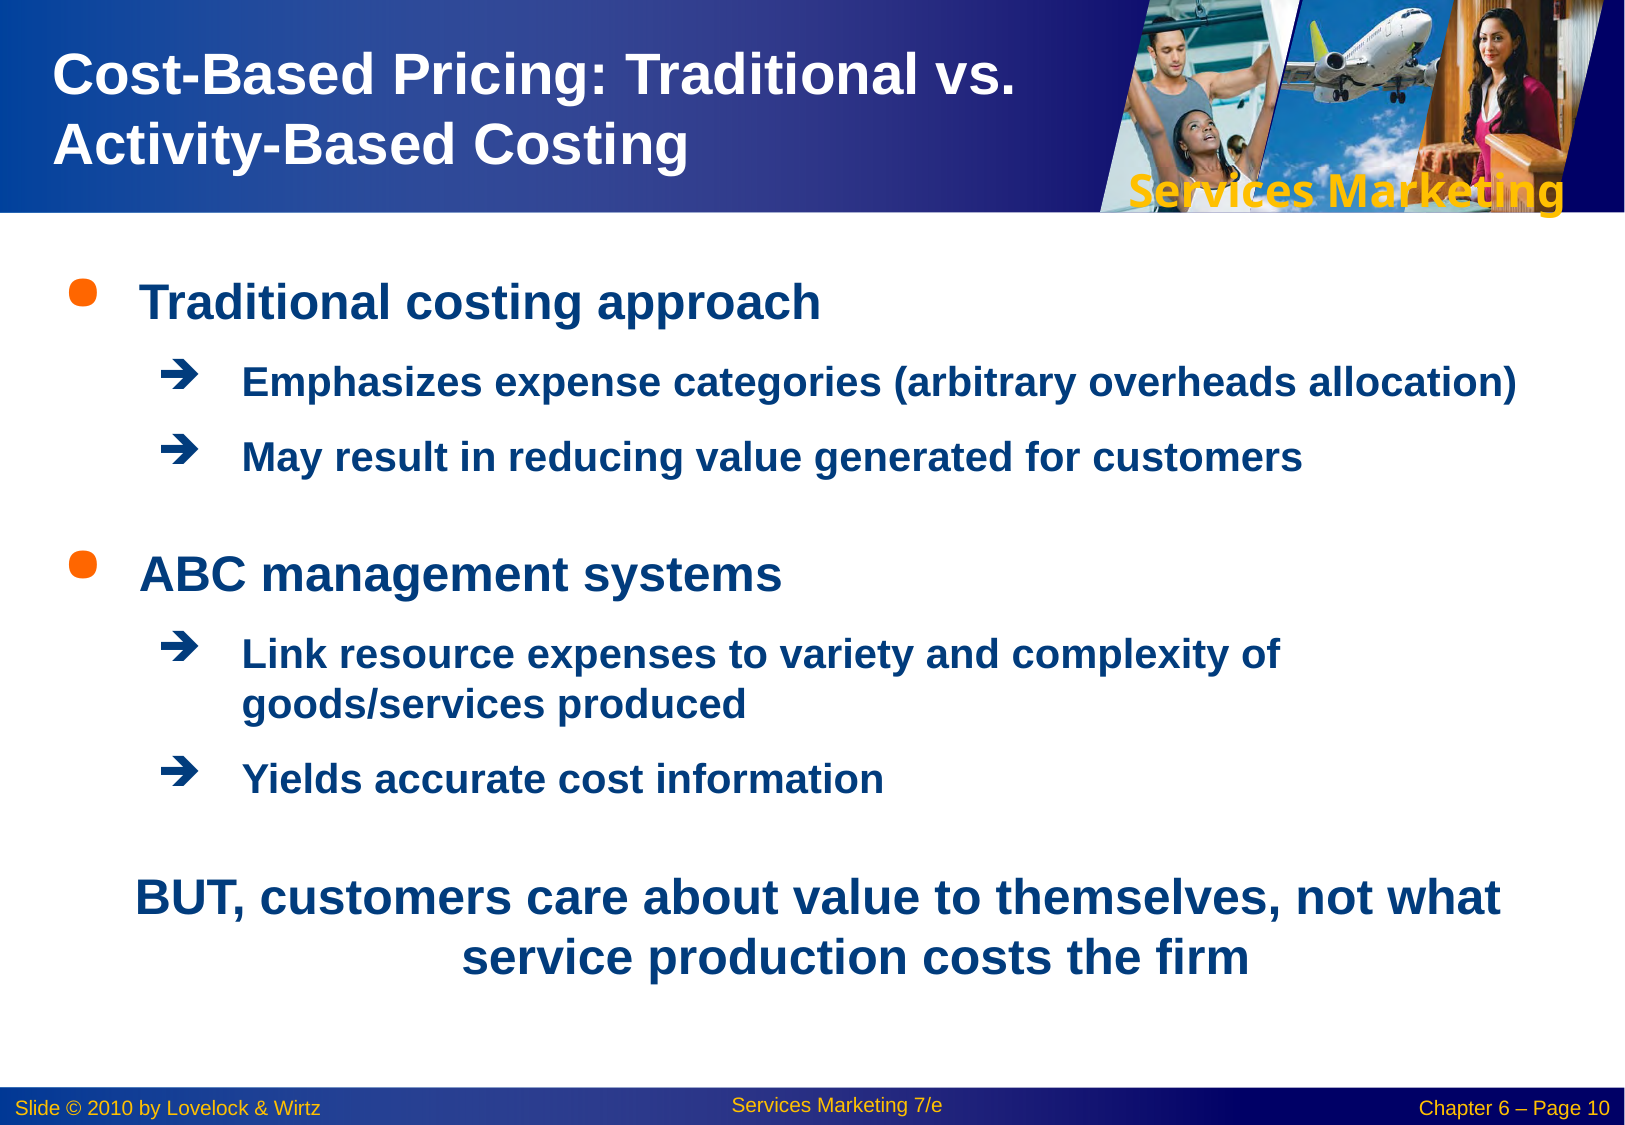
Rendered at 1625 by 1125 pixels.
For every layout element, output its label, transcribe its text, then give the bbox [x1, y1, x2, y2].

picture [1100, 0, 1604, 213]
list Traditional costing approach Emphasizes expense categories (arbitrary overheads allocation) May result in reducing value generated for customers ABC management systems Link resource expenses to variety and complexity of goods/services produced Yields accurate cost information BUT, customers care about value to themselves, not what service production costs the firm [49, 261, 1588, 1051]
picture [1546, 187, 1556, 202]
picture [1162, 186, 1172, 192]
title Cost-Based Pricing: Traditional vs. Activity-Based Costing [36, 37, 1088, 176]
